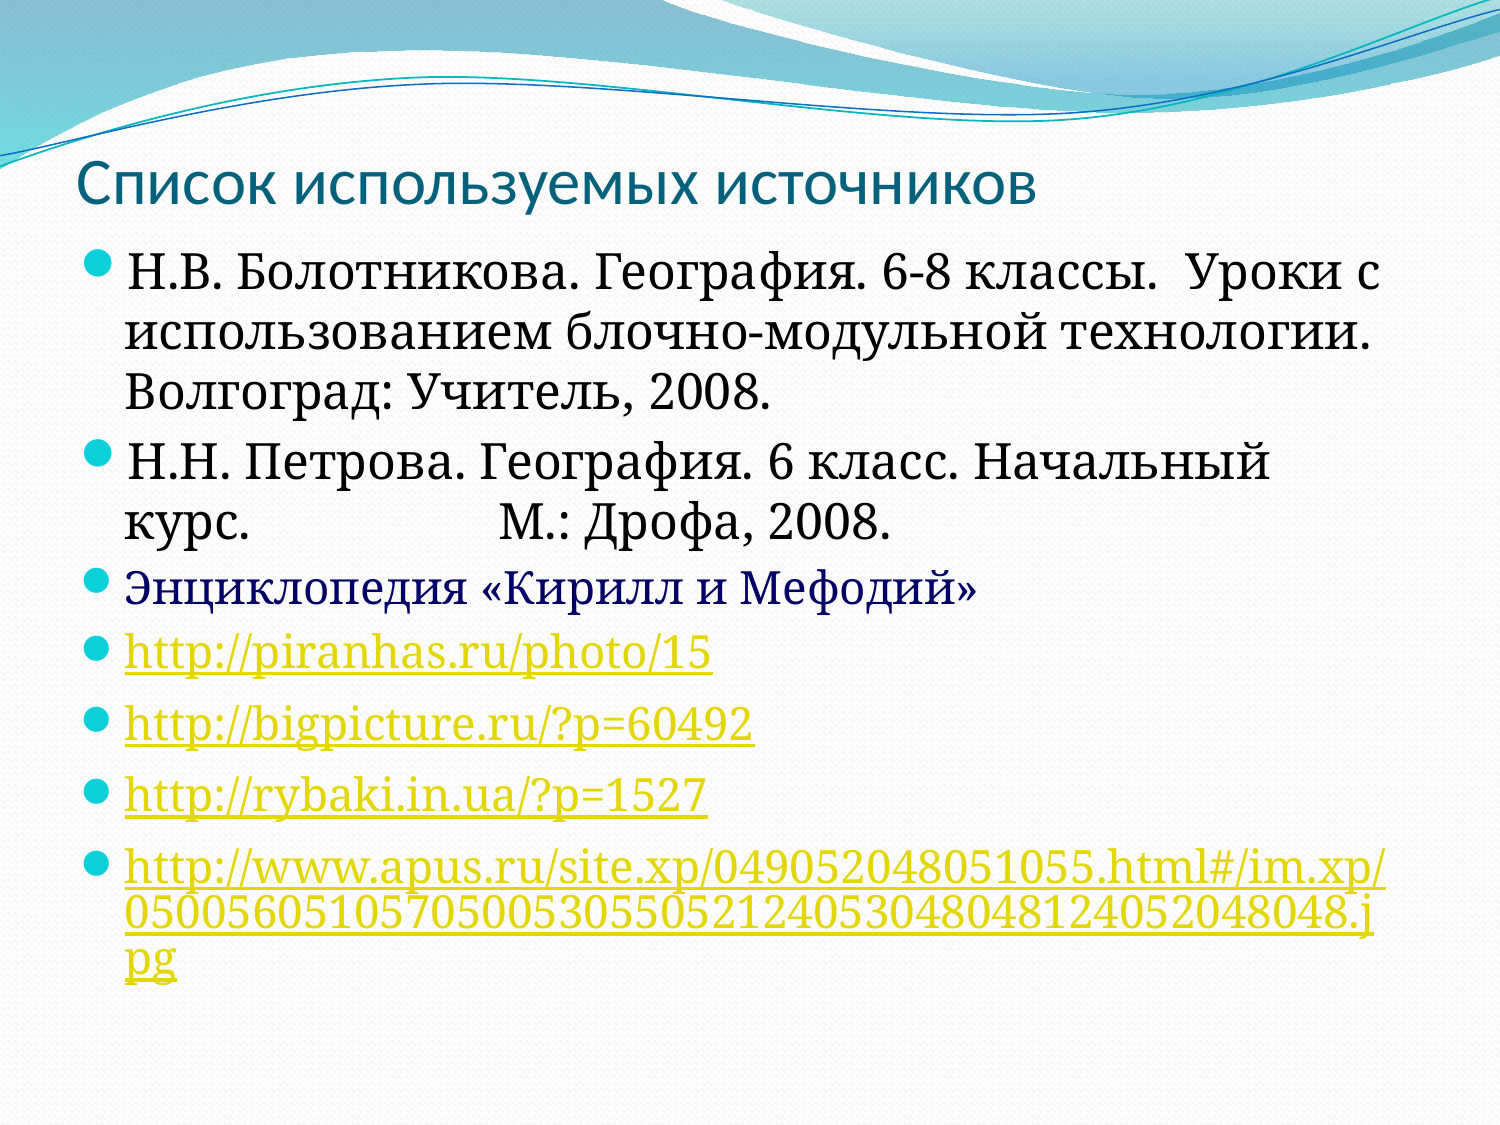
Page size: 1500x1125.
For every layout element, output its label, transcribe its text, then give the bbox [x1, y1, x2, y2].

list Н.В. Болотникова. География. 6-8 классы. Уроки с использованием блочно-модульной технологии. Волгоград: Учитель, 2008. Н.Н. Петрова. География. 6 класс. Начальный курс. М.: Дрофа, 2008. Энциклопедия «Кирилл и Мефодий» http://piranhas.ru/photo/15 http://bigpicture.ru/?p=60492 http://rybaki.in.ua/?p=1527 http://www.apus.ru/site.xp/049052048051055.html#/im.xp/050056051057050053055052124053048048124052048048.jpg [64, 231, 1416, 975]
title Список используемых источников [76, 66, 1427, 219]
